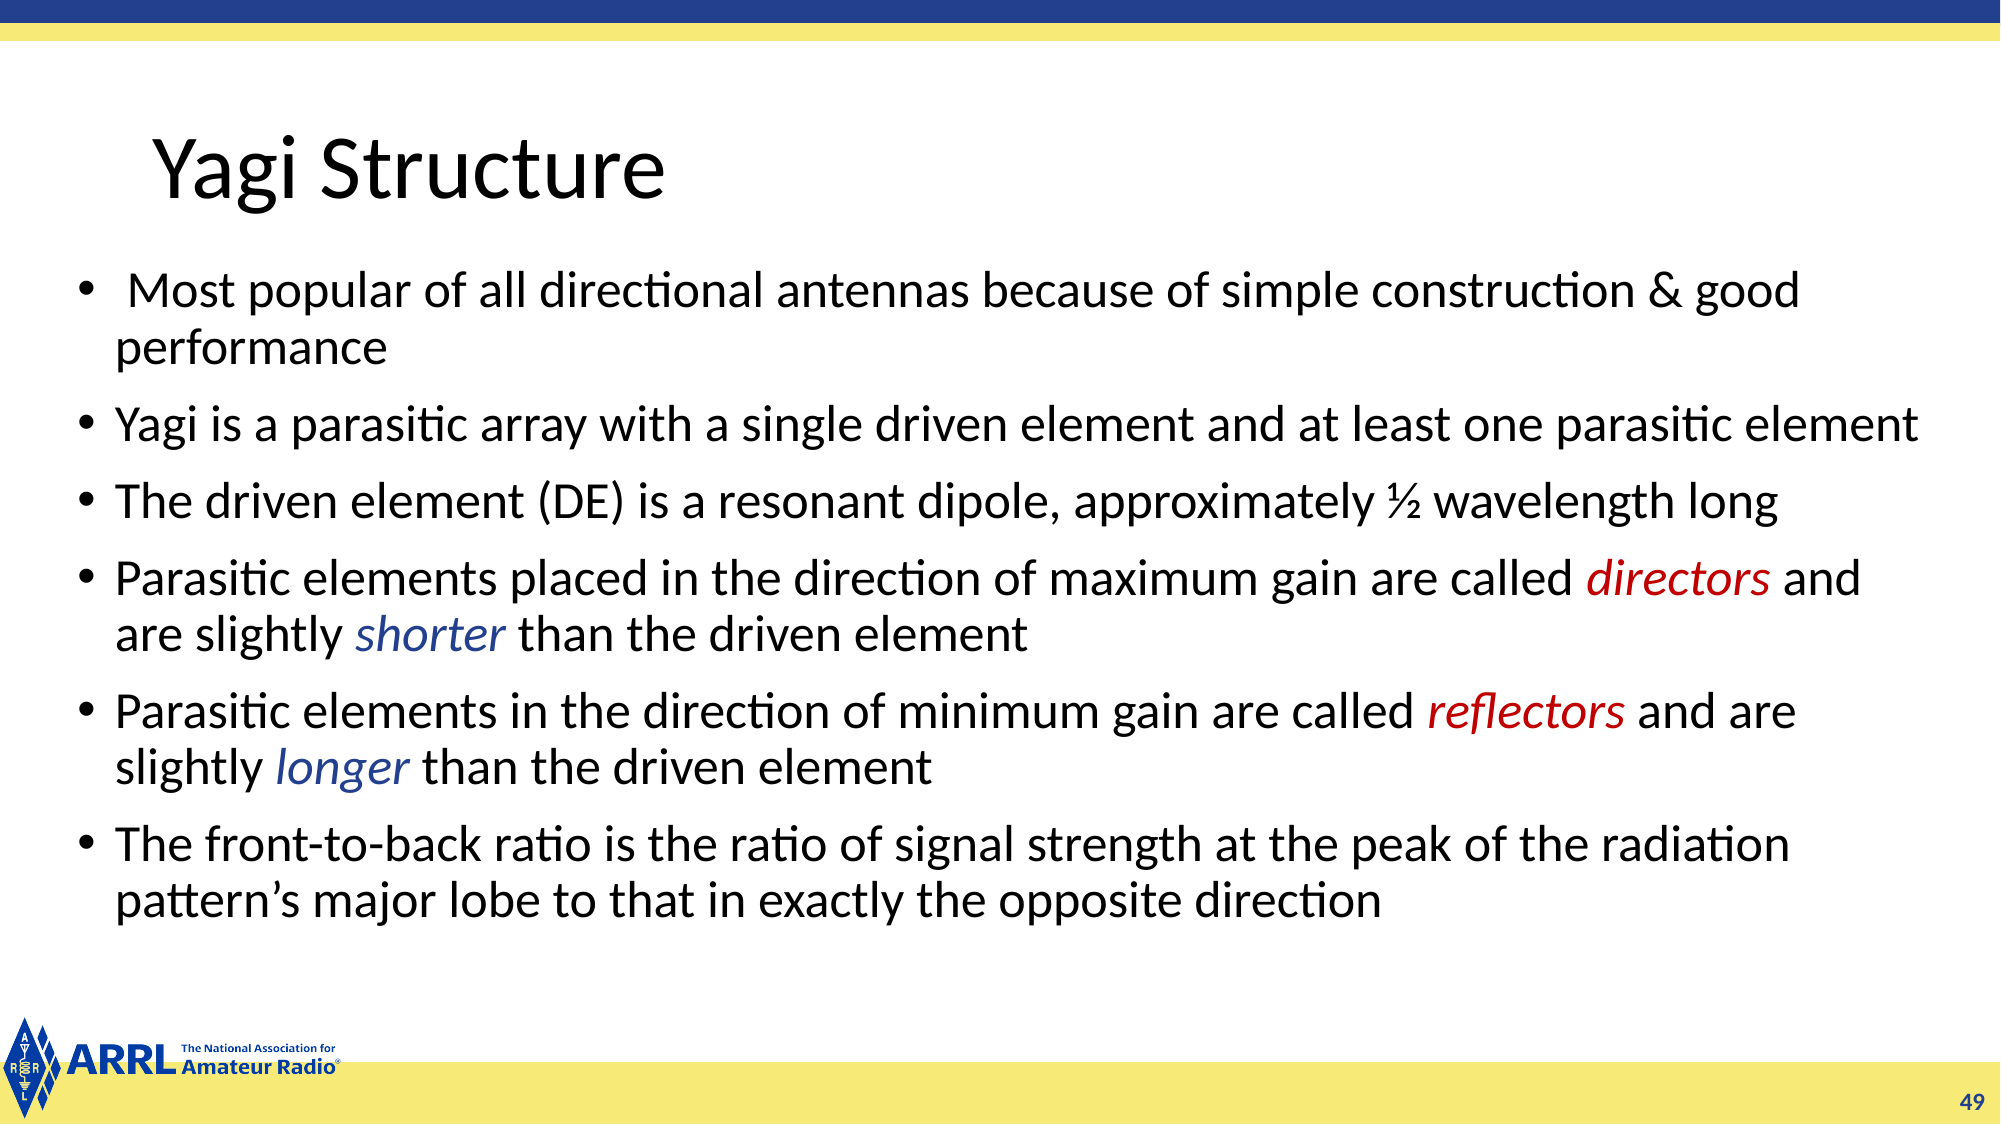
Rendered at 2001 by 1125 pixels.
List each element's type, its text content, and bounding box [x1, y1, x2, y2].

picture [1, 1015, 342, 1121]
title Yagi Structure [137, 59, 1863, 255]
list Most popular of all directional antennas because of simple construction & good performance Yagi is a parasitic array with a single driven element and at least one parasitic element The driven element (DE) is a resonant dipole, approximately 1⁄2 wavelength long Parasitic elements placed in the direction of maximum gain are called directors and are slightly shorter than the driven element Parasitic elements in the direction of minimum gain are called reflectors and are slightly longer than the driven element The front-to-back ratio is the ratio of signal strength at the peak of the radiation pattern’s major lobe to that in exactly the opposite direction [62, 255, 1938, 1038]
